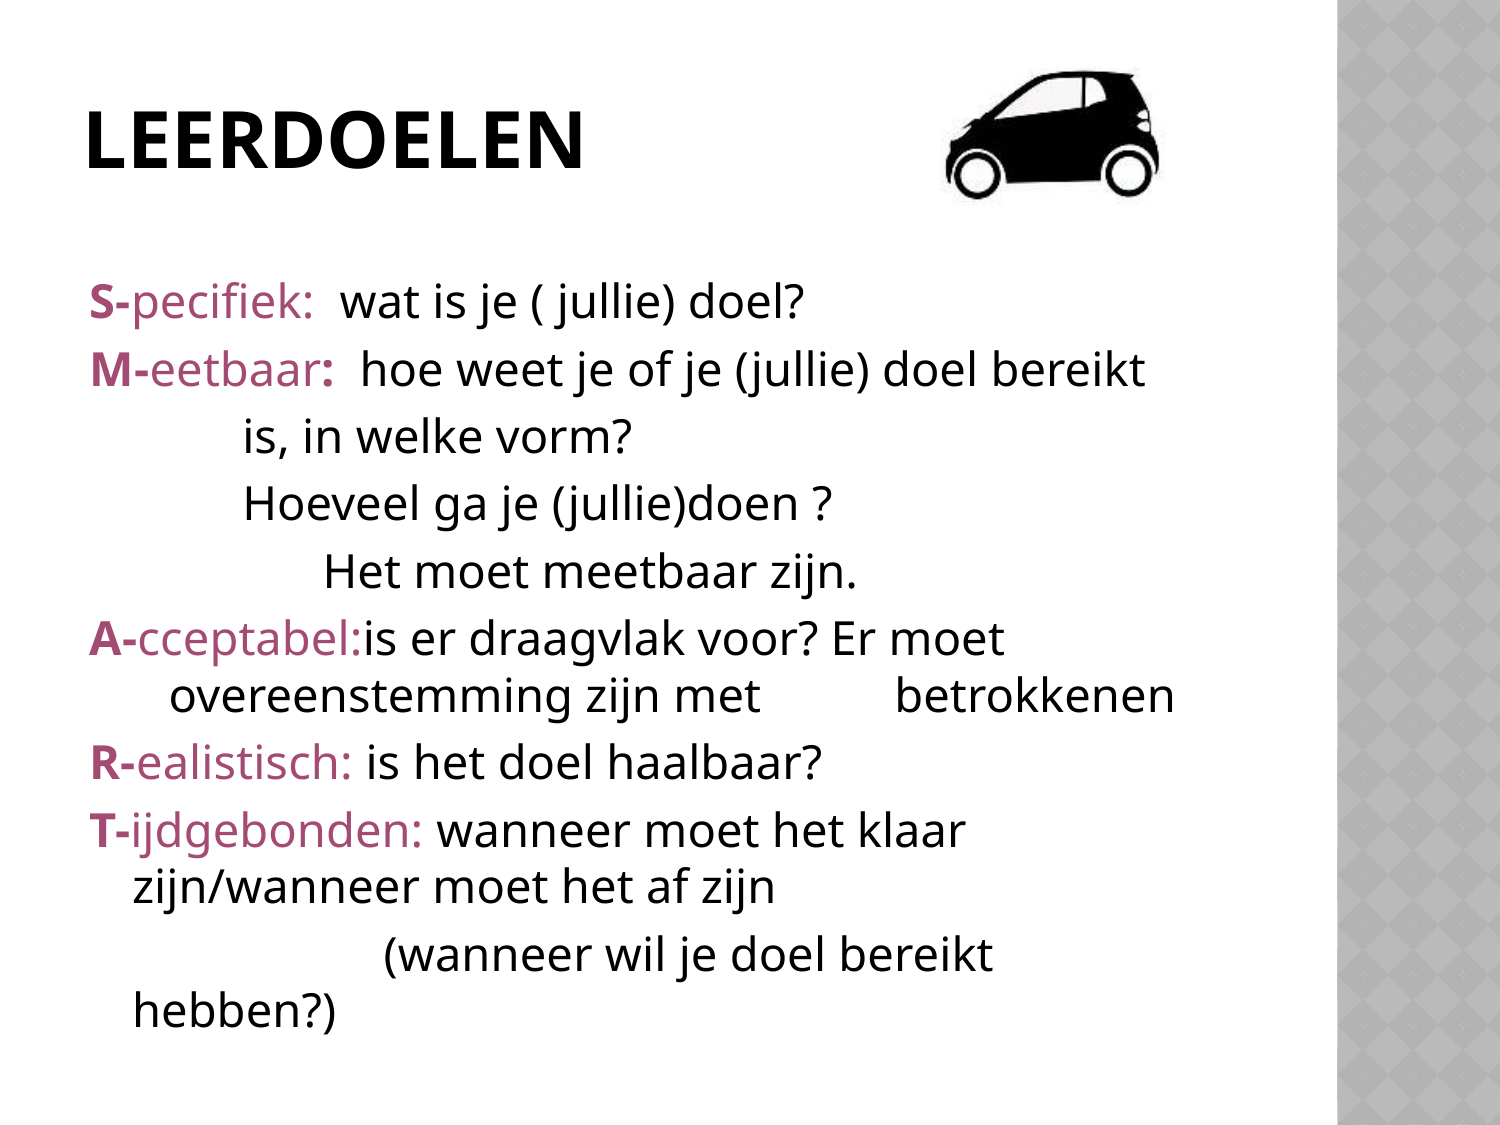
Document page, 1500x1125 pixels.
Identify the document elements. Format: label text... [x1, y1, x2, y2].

list S-pecifiek: wat is je ( jullie) doel? M-eetbaar: hoe weet je of je (jullie) doel bereikt is, in welke vorm? Hoeveel ga je (jullie)doen ? Het moet meetbaar zijn. A-cceptabel:is er draagvlak voor? Er moet overeenstemming zijn met betrokkenen R-ealistisch: is het doel haalbaar? T-ijdgebonden: wanneer moet het klaar zijn/wanneer moet het af zijn (wanneer wil je doel bereikt hebben?) [75, 264, 1263, 1059]
picture [914, 42, 1182, 209]
title Leerdoelen [75, 52, 774, 185]
